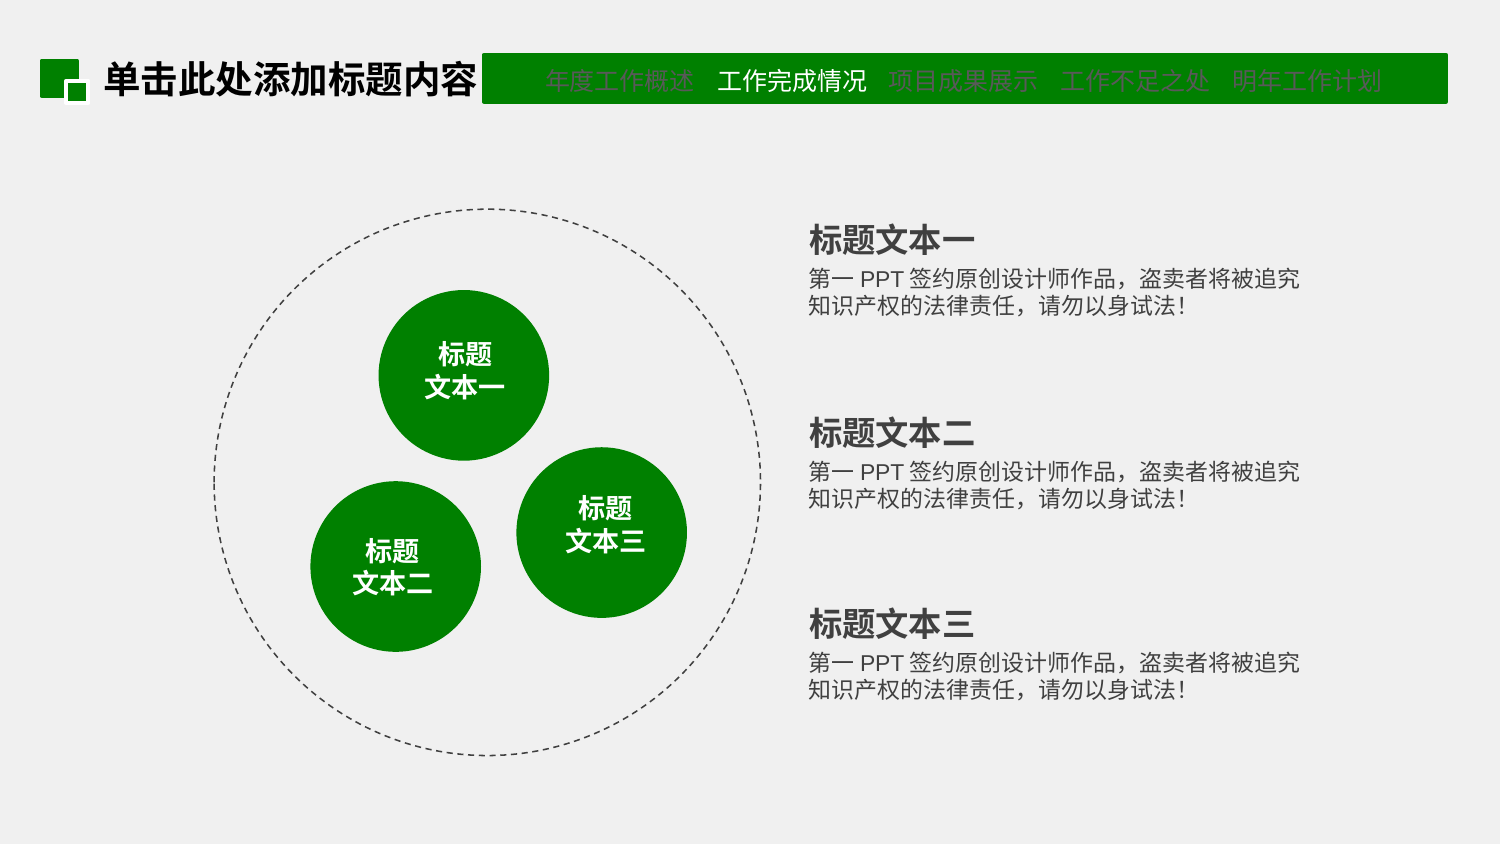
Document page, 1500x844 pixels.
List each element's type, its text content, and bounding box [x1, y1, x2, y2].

text_box 标题文本一 [798, 213, 988, 258]
text_box 标题文本二 [798, 406, 988, 451]
text_box [516, 447, 687, 618]
text_box 标题 文本二 [336, 528, 450, 605]
text_box [310, 481, 482, 652]
text_box 标题 文本三 [549, 486, 663, 563]
text_box 标题 文本一 [408, 331, 522, 408]
text_box 第一PPT签约原创设计师作品，盗卖者将被追究知识产权的法律责任，请勿以身试法！ [797, 258, 1317, 325]
text_box 第一PPT签约原创设计师作品，盗卖者将被追究知识产权的法律责任，请勿以身试法！ [797, 451, 1317, 518]
text_box 单击此处添加标题内容 [88, 48, 680, 108]
text_box 第一PPT签约原创设计师作品，盗卖者将被追究知识产权的法律责任，请勿以身试法！ [797, 642, 1317, 709]
text_box [378, 290, 550, 461]
text_box [214, 209, 761, 756]
text_box 标题文本三 [798, 597, 988, 642]
